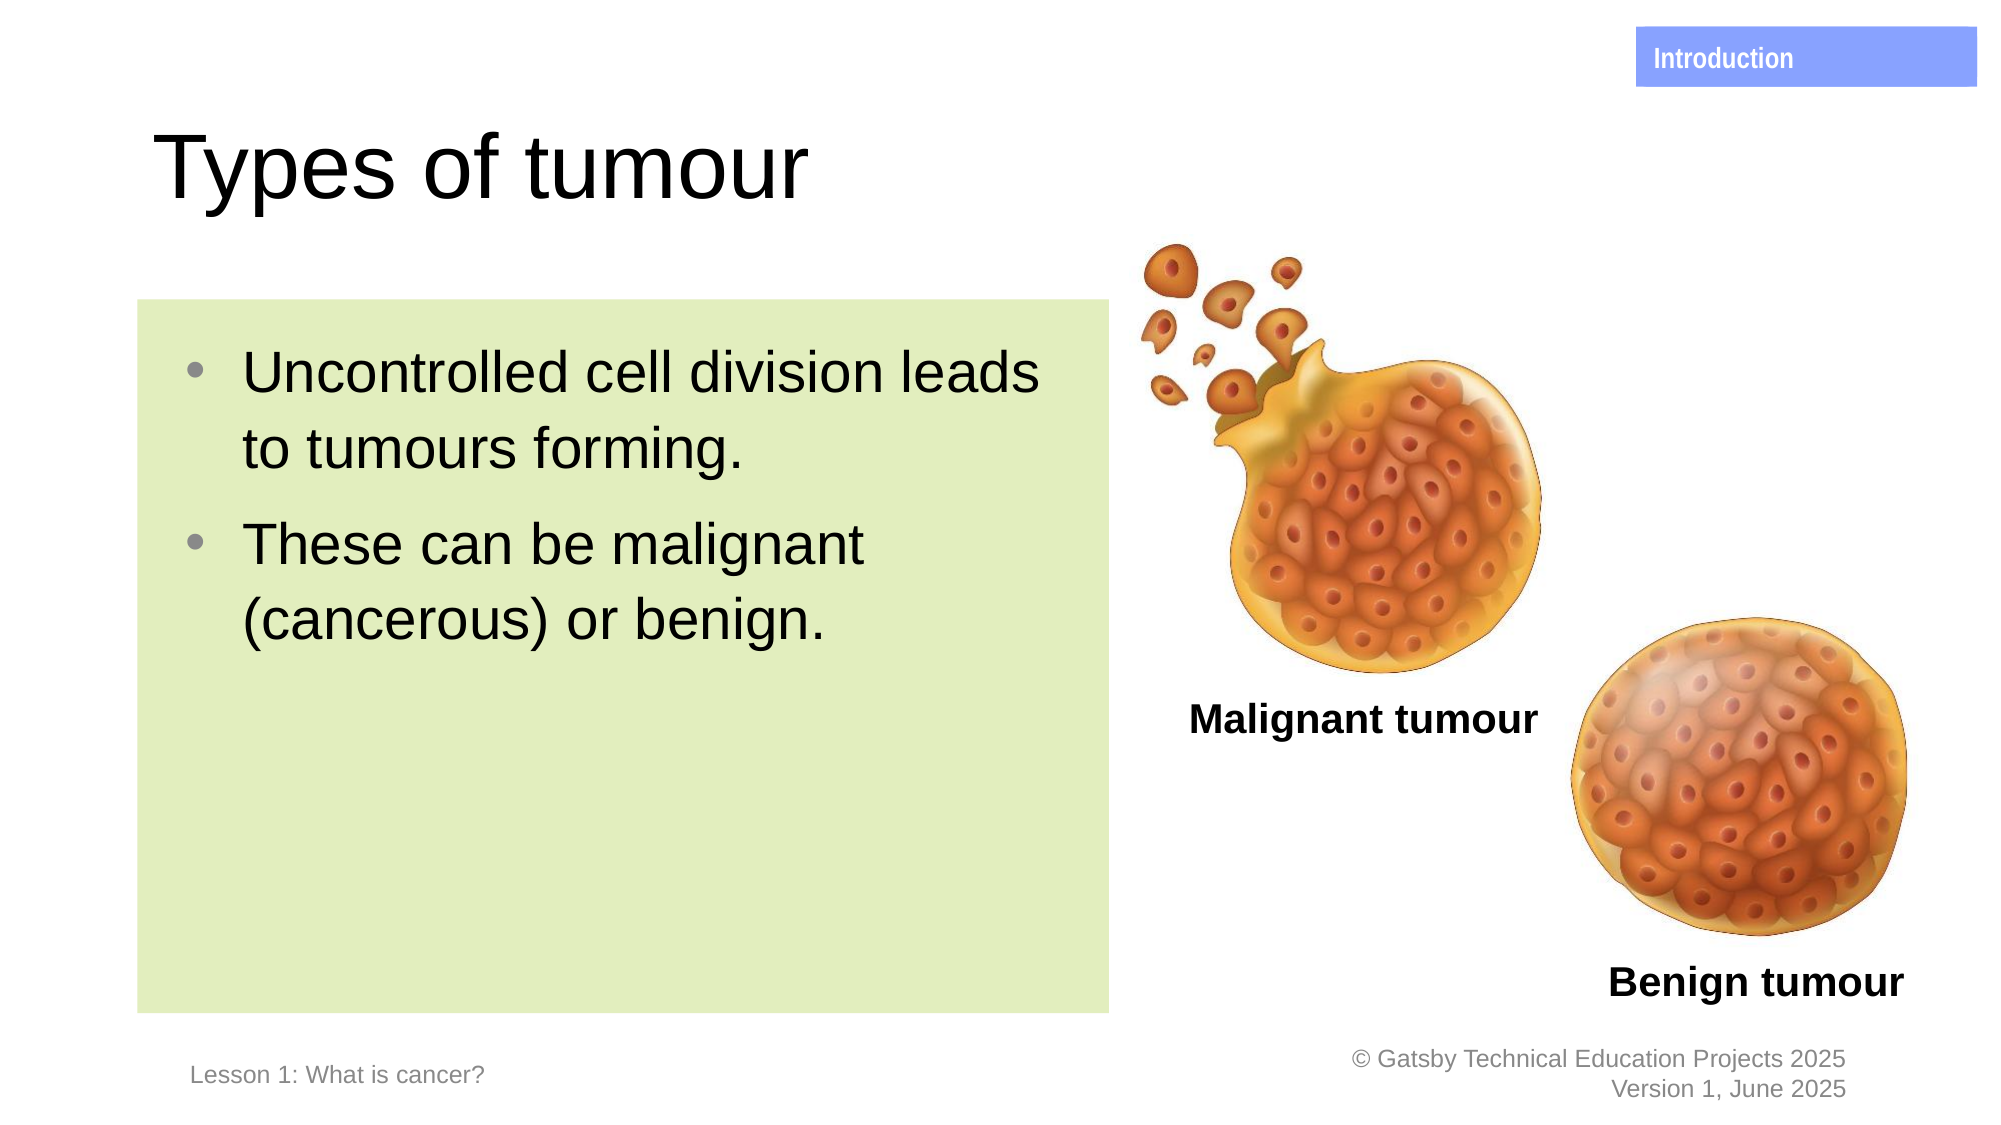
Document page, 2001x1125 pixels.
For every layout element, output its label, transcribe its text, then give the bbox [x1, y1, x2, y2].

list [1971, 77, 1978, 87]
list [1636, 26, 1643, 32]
picture [1129, 234, 1967, 948]
list Uncontrolled cell division leads to tumours forming. These can be malignant (cancerous) or benign. [137, 299, 1109, 1014]
list Lesson 1: What is cancer? [137, 1042, 829, 1103]
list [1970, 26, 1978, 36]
title Types of tumour [137, 59, 1863, 278]
text_box Benign tumour [1508, 947, 2000, 1013]
text_box Introduction [1636, 26, 1978, 87]
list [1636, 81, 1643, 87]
text_box Malignant tumour [1116, 684, 1512, 750]
